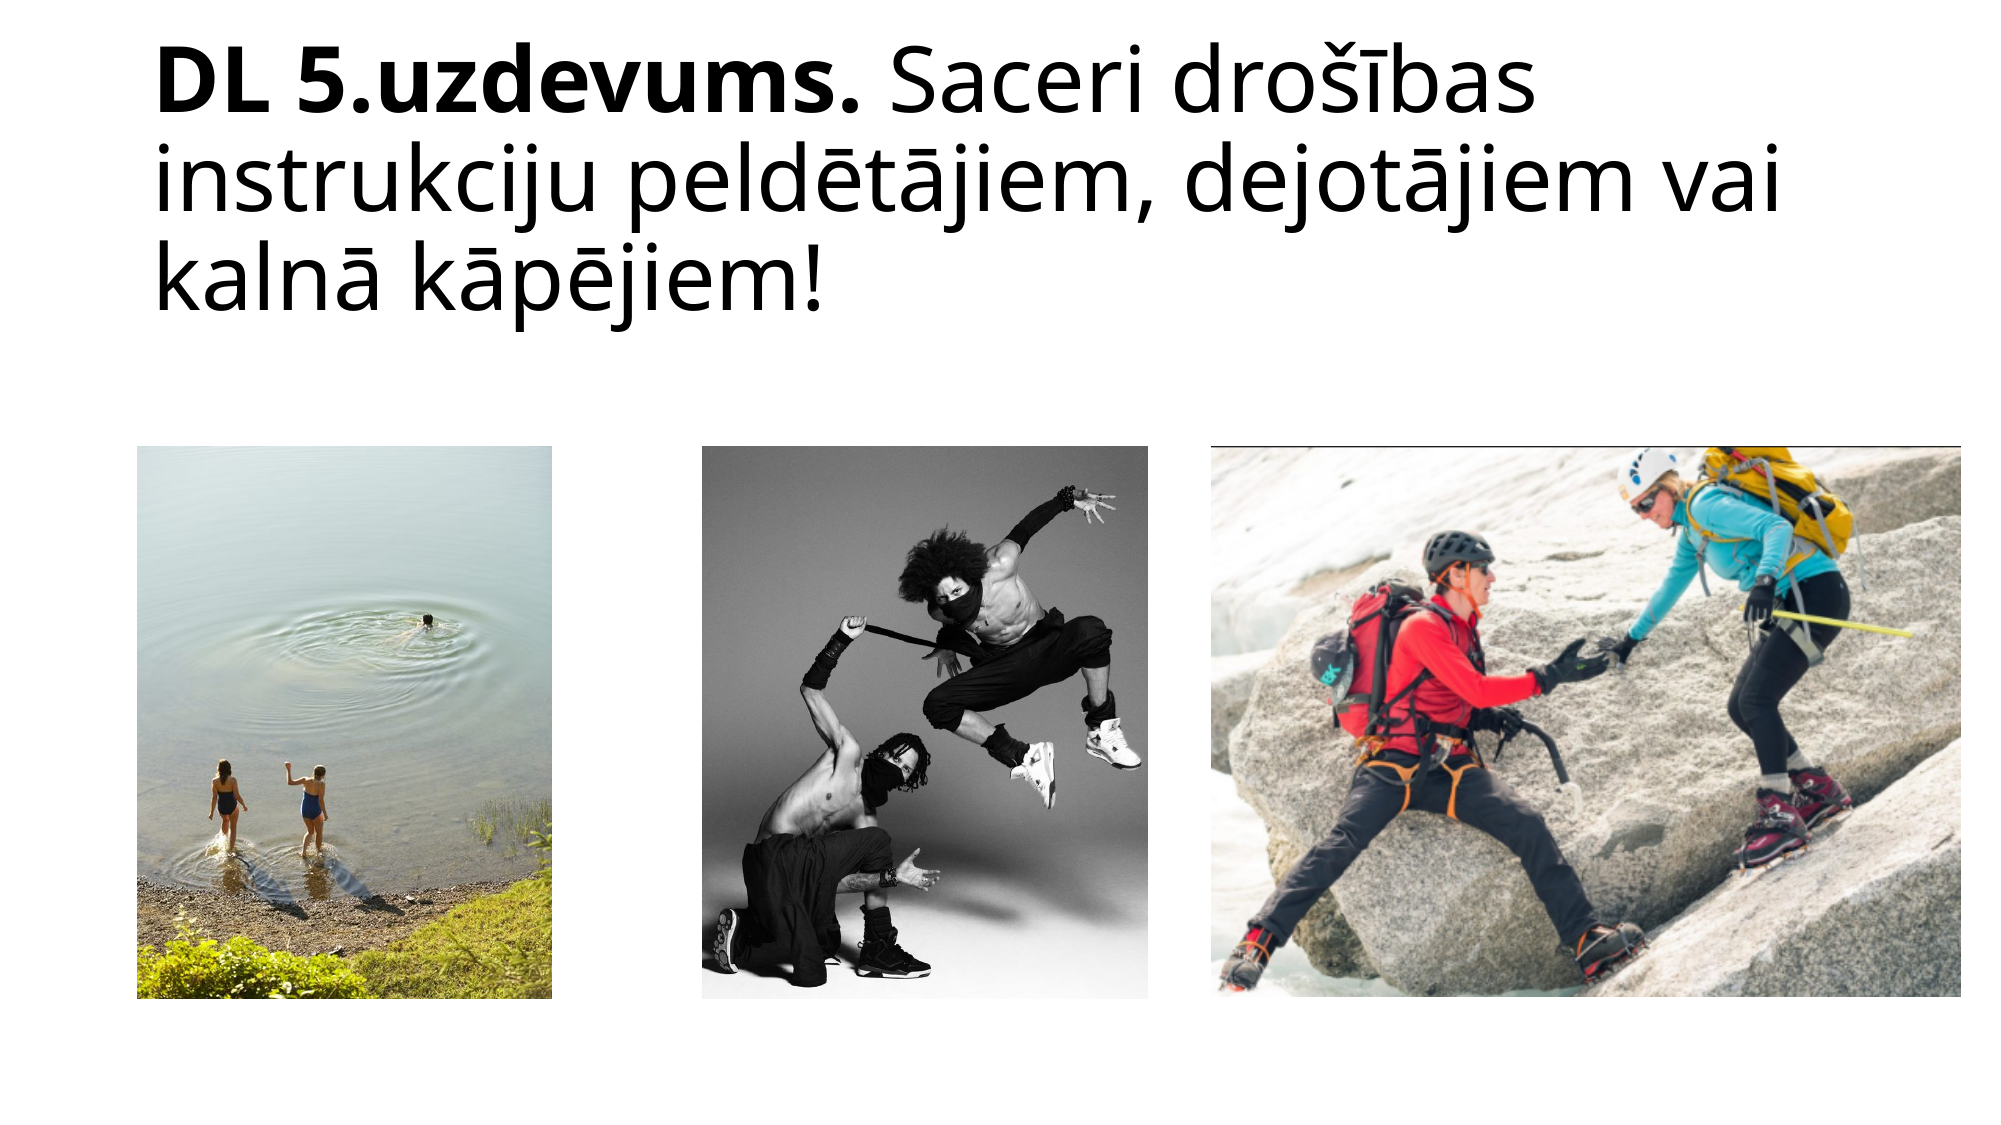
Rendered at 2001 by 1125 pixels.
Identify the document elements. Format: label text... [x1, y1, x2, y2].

title DL 5.uzdevums. Saceri drošības instrukciju peldētājiem, dejotājiem vai kalnā kāpējiem! [137, 73, 1863, 291]
picture [1211, 446, 1961, 997]
picture [137, 446, 552, 999]
picture [702, 446, 1148, 999]
